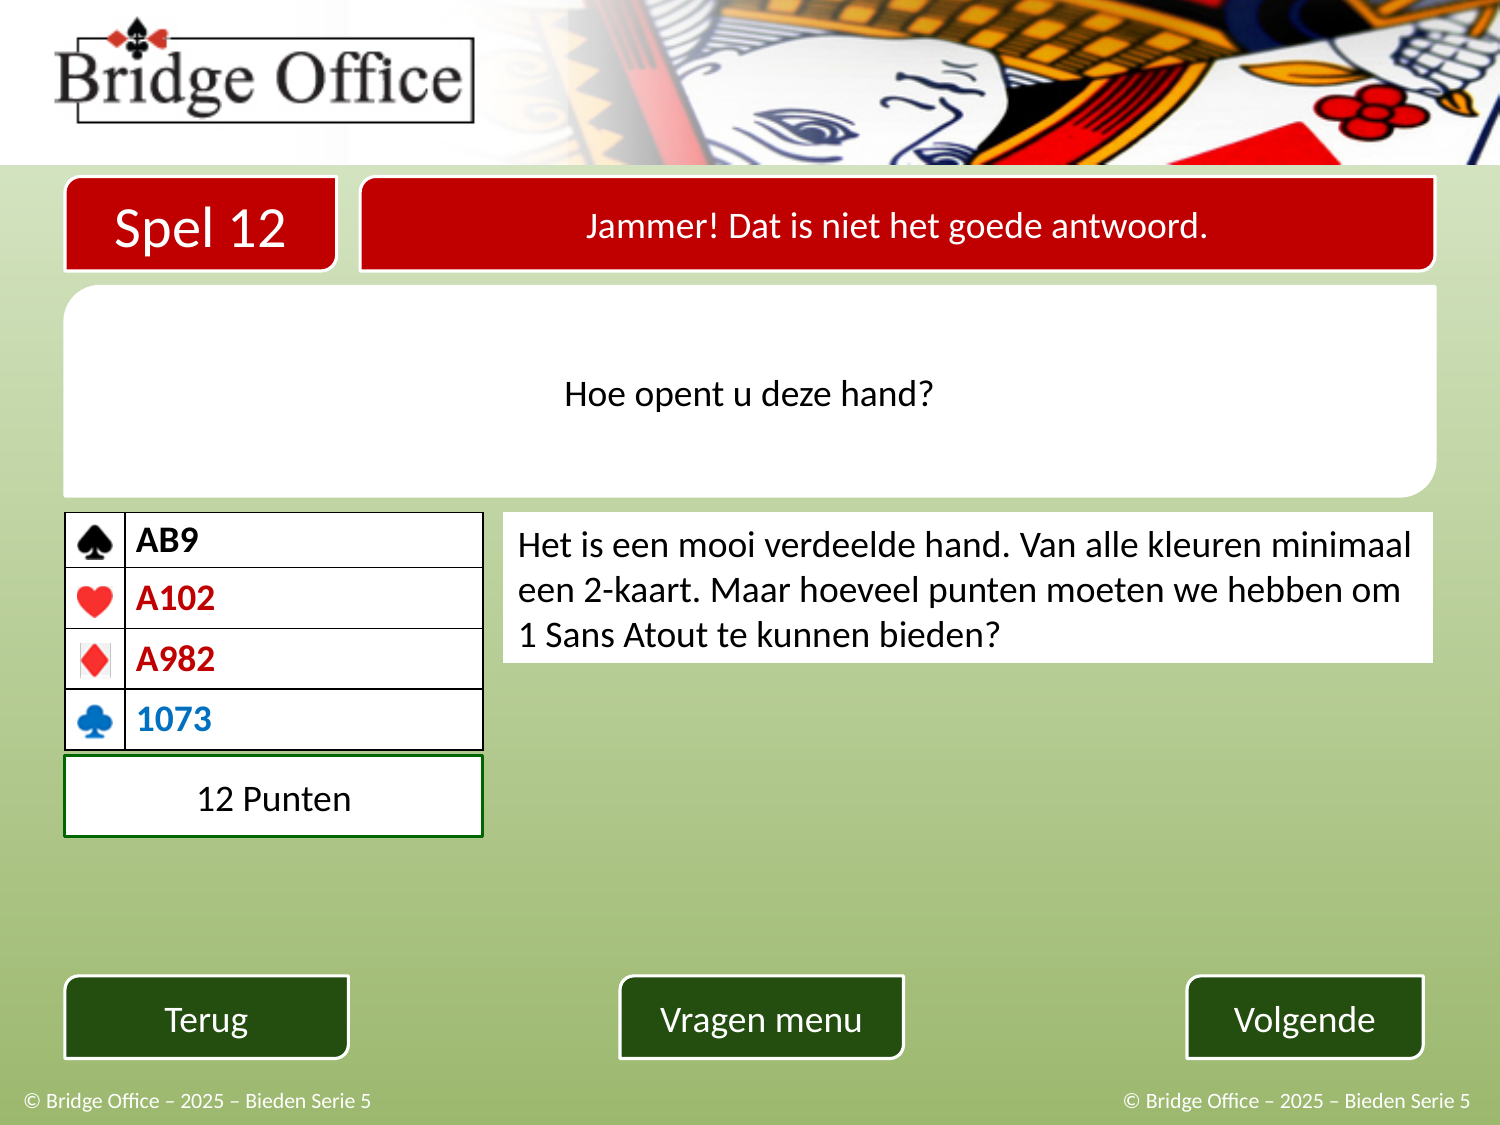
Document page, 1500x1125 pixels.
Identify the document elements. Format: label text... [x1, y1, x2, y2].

text_box Spel 12 [63, 179, 339, 273]
picture [77, 703, 113, 740]
text_box Jammer! Dat is niet het goede antwoord. [358, 179, 1437, 273]
text_box © Bridge Office – 2025 – Bieden Serie 5 [1107, 1079, 1500, 1121]
table_cell [66, 690, 124, 749]
picture [0, 0, 1500, 166]
text_box 12 Punten [63, 754, 484, 838]
table_header AB9 [126, 513, 482, 567]
picture [77, 643, 113, 679]
text_box Het is een mooi verdeelde hand. Van alle kleuren minimaal een 2-kaart. Maar hoeveel punten moeten we hebben om 1 Sans Atout te kunnen bieden? [503, 512, 1433, 663]
text_box Hoe opent u deze hand? [63, 284, 1437, 498]
picture [77, 585, 113, 618]
text_box Volgende [1185, 974, 1425, 1061]
text_box © Bridge Office – 2025 – Bieden Serie 5 [8, 1079, 393, 1121]
table_cell A102 [126, 568, 482, 628]
table_cell [66, 629, 124, 688]
table_cell [66, 568, 124, 628]
text_box Terug [63, 974, 350, 1061]
picture [77, 524, 113, 561]
table_cell A982 [126, 629, 482, 688]
table_cell 1073 [126, 690, 482, 749]
table_header [66, 513, 124, 567]
text_box Vragen menu [618, 974, 906, 1061]
